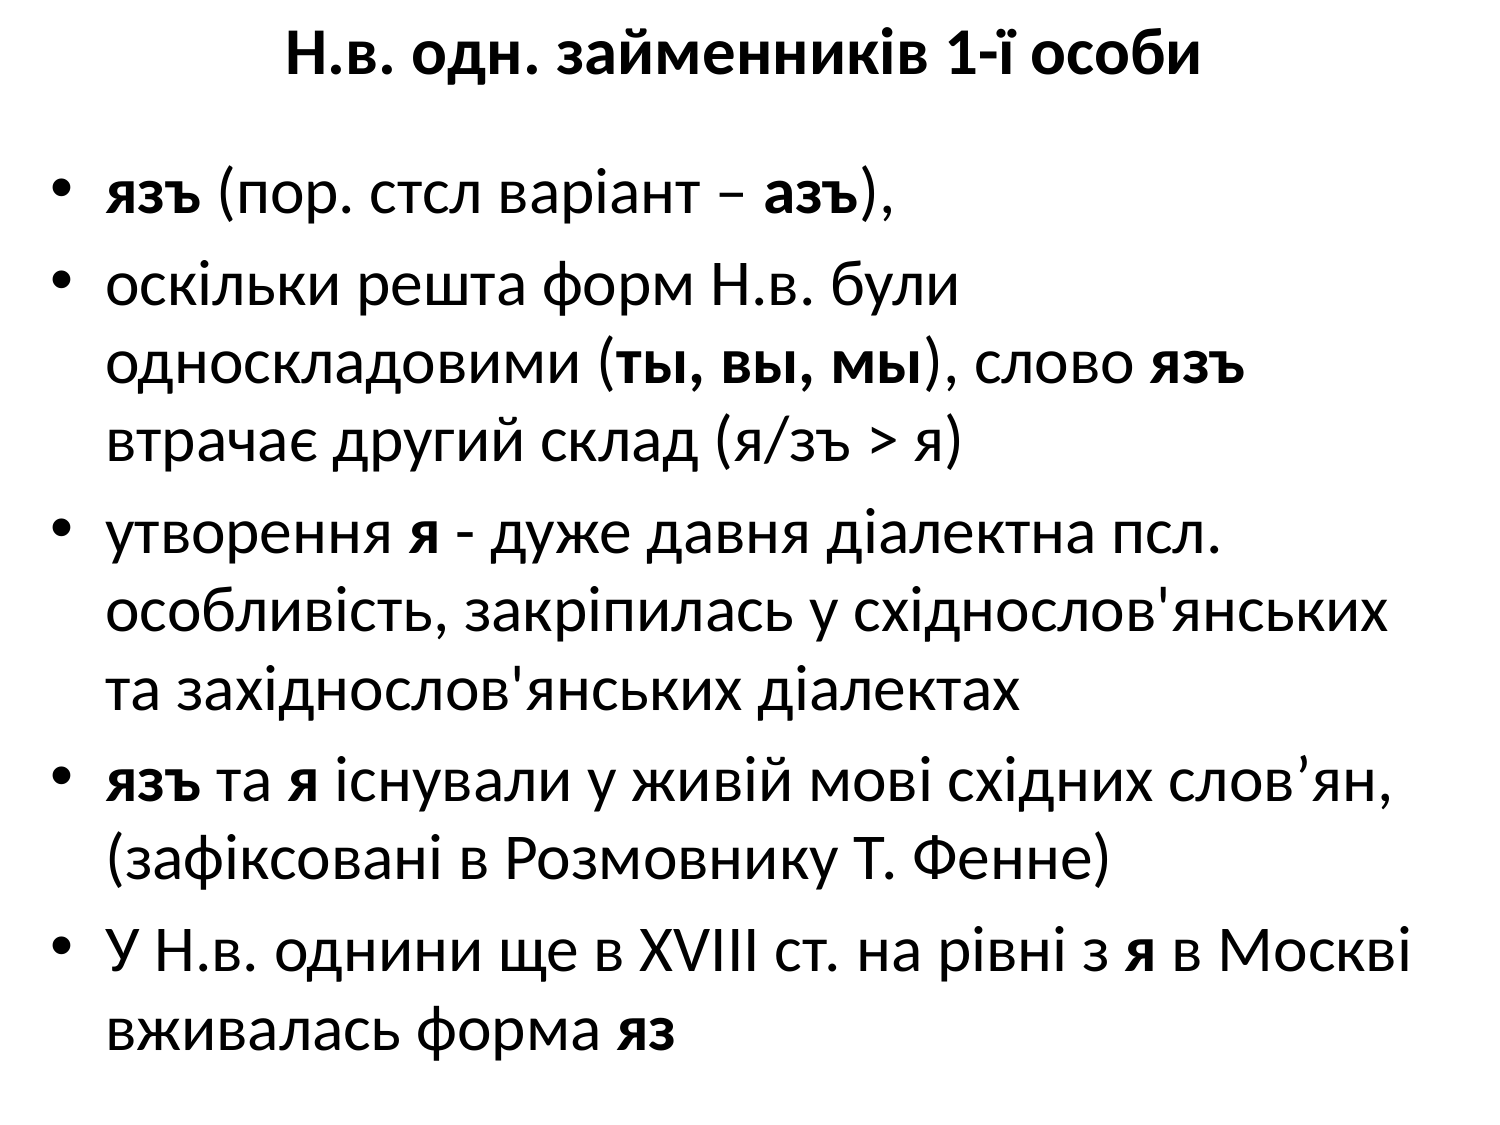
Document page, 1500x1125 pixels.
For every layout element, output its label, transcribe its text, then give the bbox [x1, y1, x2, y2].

title Н.в. одн. займенників 1-ї особи [70, 0, 1421, 96]
list язъ (пор. стсл варіант – азъ), оскільки решта форм Н.в. були односкладовими (ты, вы, мы), слово язъ втрачає другий склад (я/зъ > я) утворення я - дуже давня діалектна псл. особливість, закріпилась у східнослов'янських та західнослов'янських діалектах язъ та я існували у живій мові східних слов’ян, (зафіксовані в Розмовнику Т. Фенне) У Н.в. однини ще в XVIII ст. на рівні з я в Москві вживалась форма яз [35, 140, 1454, 1079]
